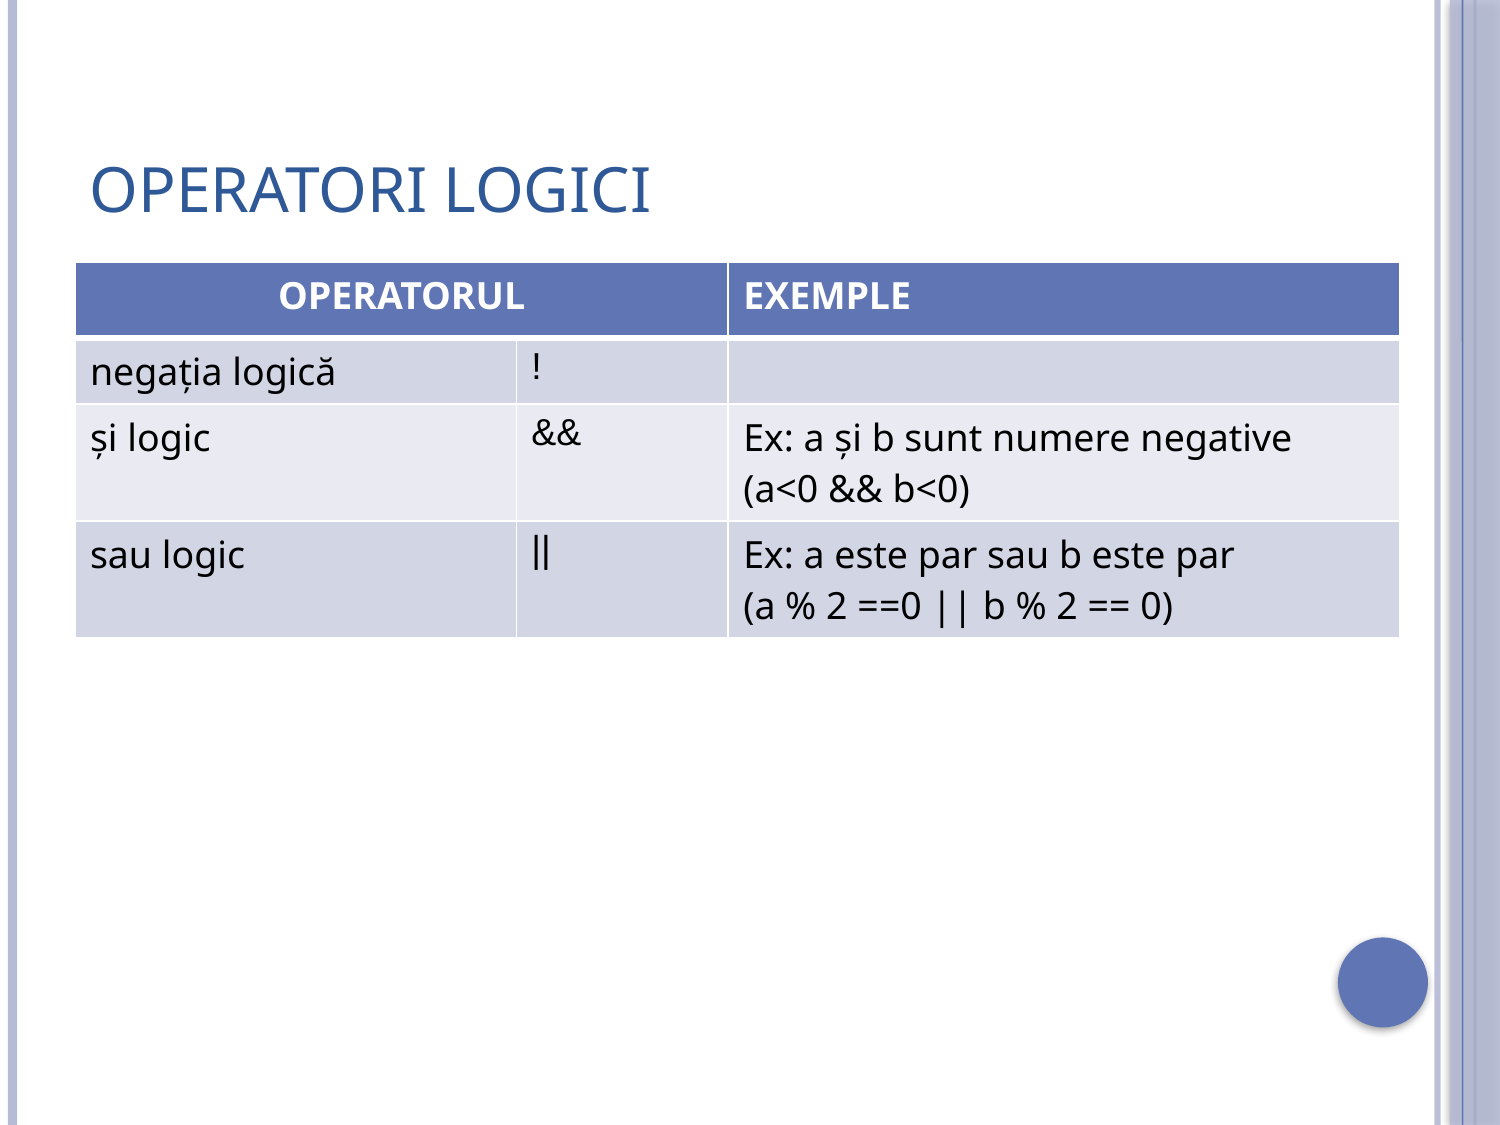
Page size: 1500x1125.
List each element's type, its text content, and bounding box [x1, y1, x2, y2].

table_cell || [517, 522, 727, 637]
table_cell sau logic [76, 522, 516, 637]
table_cell Ex: a este par sau b este par (a % 2 ==0 || b % 2 == 0) [729, 522, 1399, 637]
table_header OPERATORUL [76, 263, 727, 335]
table_cell [729, 341, 1399, 403]
table_cell negația logică [76, 341, 516, 403]
table_cell ! [517, 341, 727, 403]
title Operatori logici [75, 45, 1300, 233]
table_cell Ex: a și b sunt numere negative (a<0 && b<0) [729, 405, 1399, 520]
table_cell && [517, 405, 727, 520]
table_cell și logic [76, 405, 516, 520]
table_header EXEMPLE [729, 263, 1399, 335]
